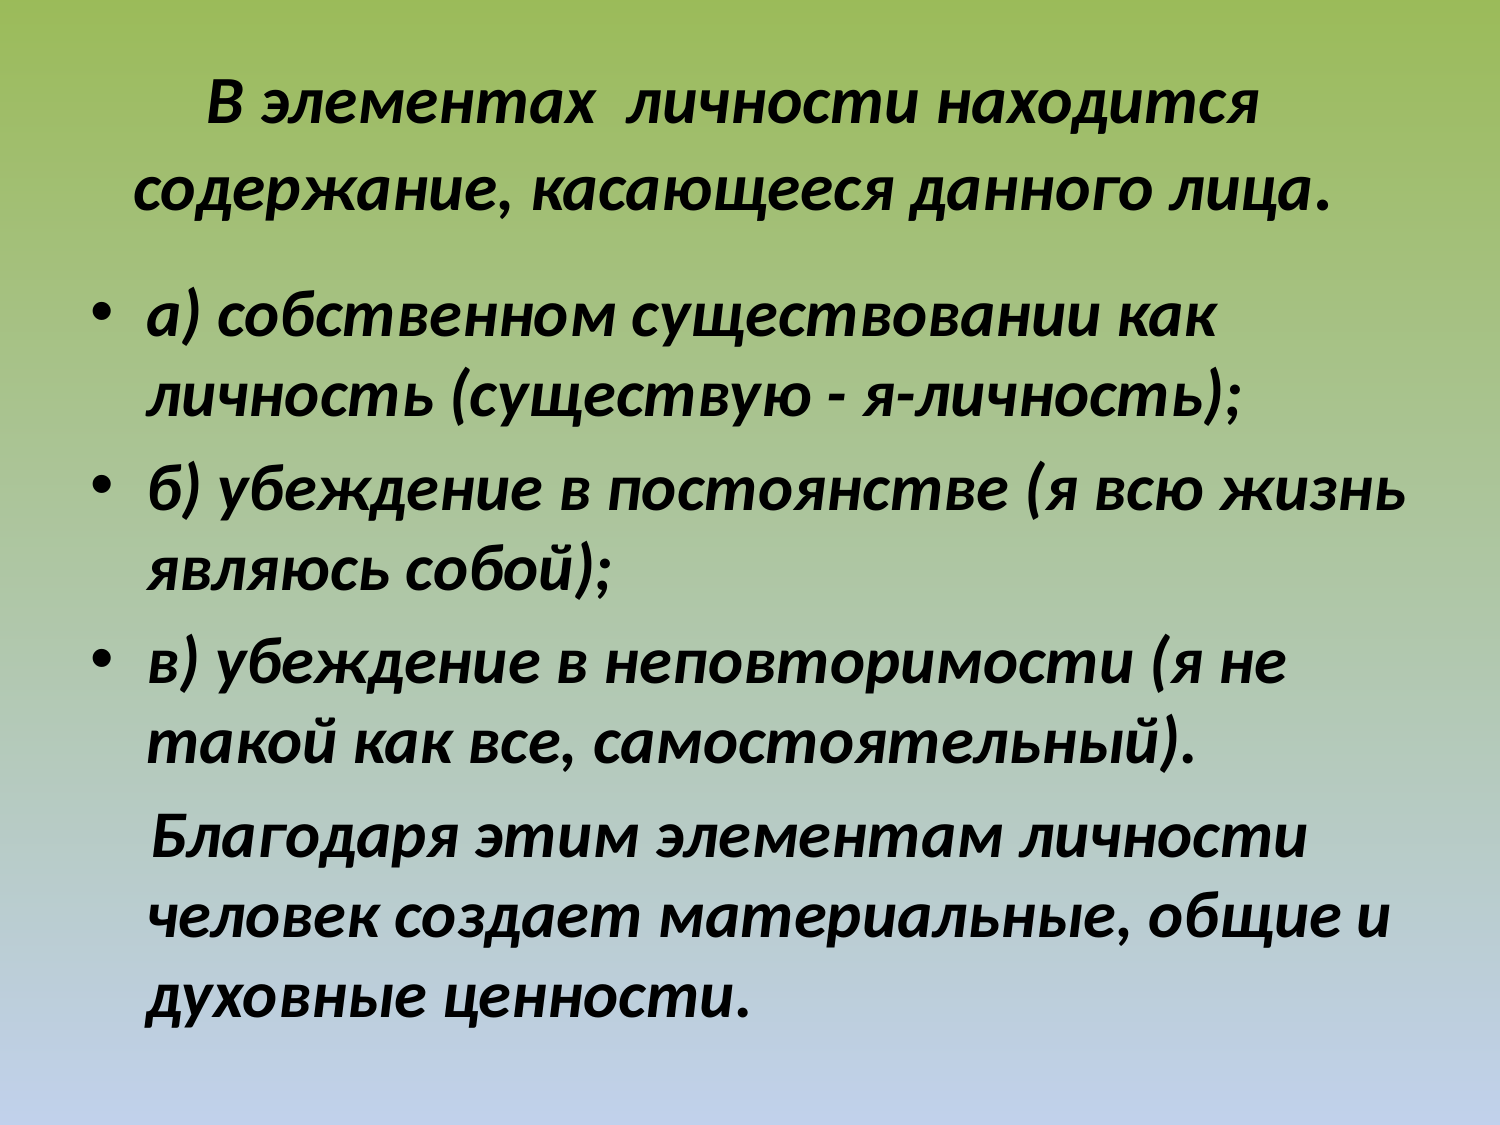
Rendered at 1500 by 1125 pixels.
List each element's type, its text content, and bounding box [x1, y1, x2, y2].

list а) собственном существовании как личность (существую - я-личность); б) убеждение в постоянстве (я всю жизнь являюсь собой); в) убеждение в неповторимости (я не такой как все, самостоятельный). Благодаря этим элементам личности человек создает материальные, общие и духовные ценности. [75, 262, 1425, 1043]
title В элементах личности находится содержание, касающееся данного лица. [58, 46, 1409, 235]
